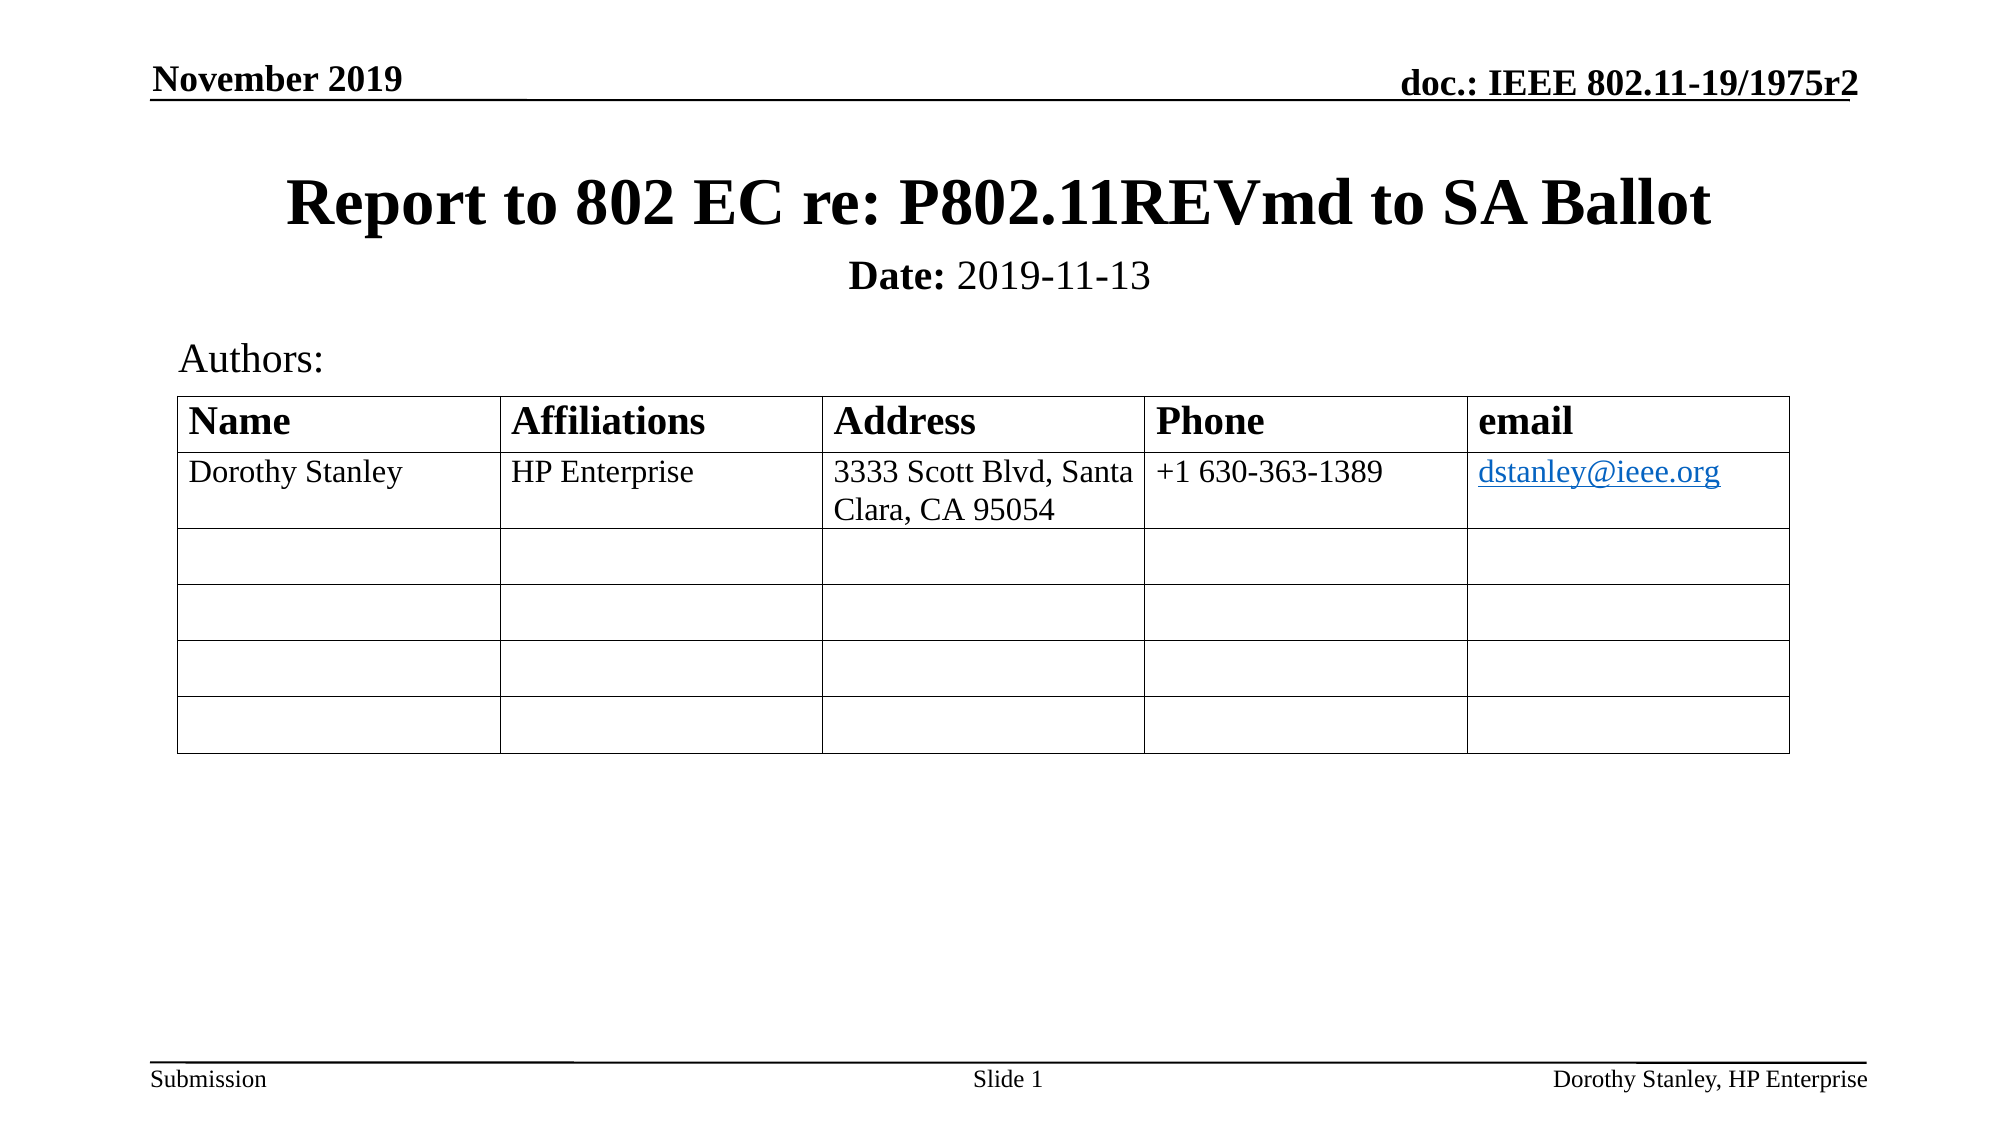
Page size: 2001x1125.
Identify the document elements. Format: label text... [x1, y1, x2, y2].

text_box Authors: [162, 323, 401, 387]
title Report to 802 EC re: P802.11REVmd to SA Ballot [149, 76, 1851, 319]
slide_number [152, 54, 563, 100]
footer Dorothy Stanley, HP Enterprise [1171, 1061, 1869, 1093]
slide_number Slide 1 [950, 1061, 1067, 1123]
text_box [162, 395, 1841, 805]
subtitle Date: 2019-11-13 [299, 239, 1701, 319]
